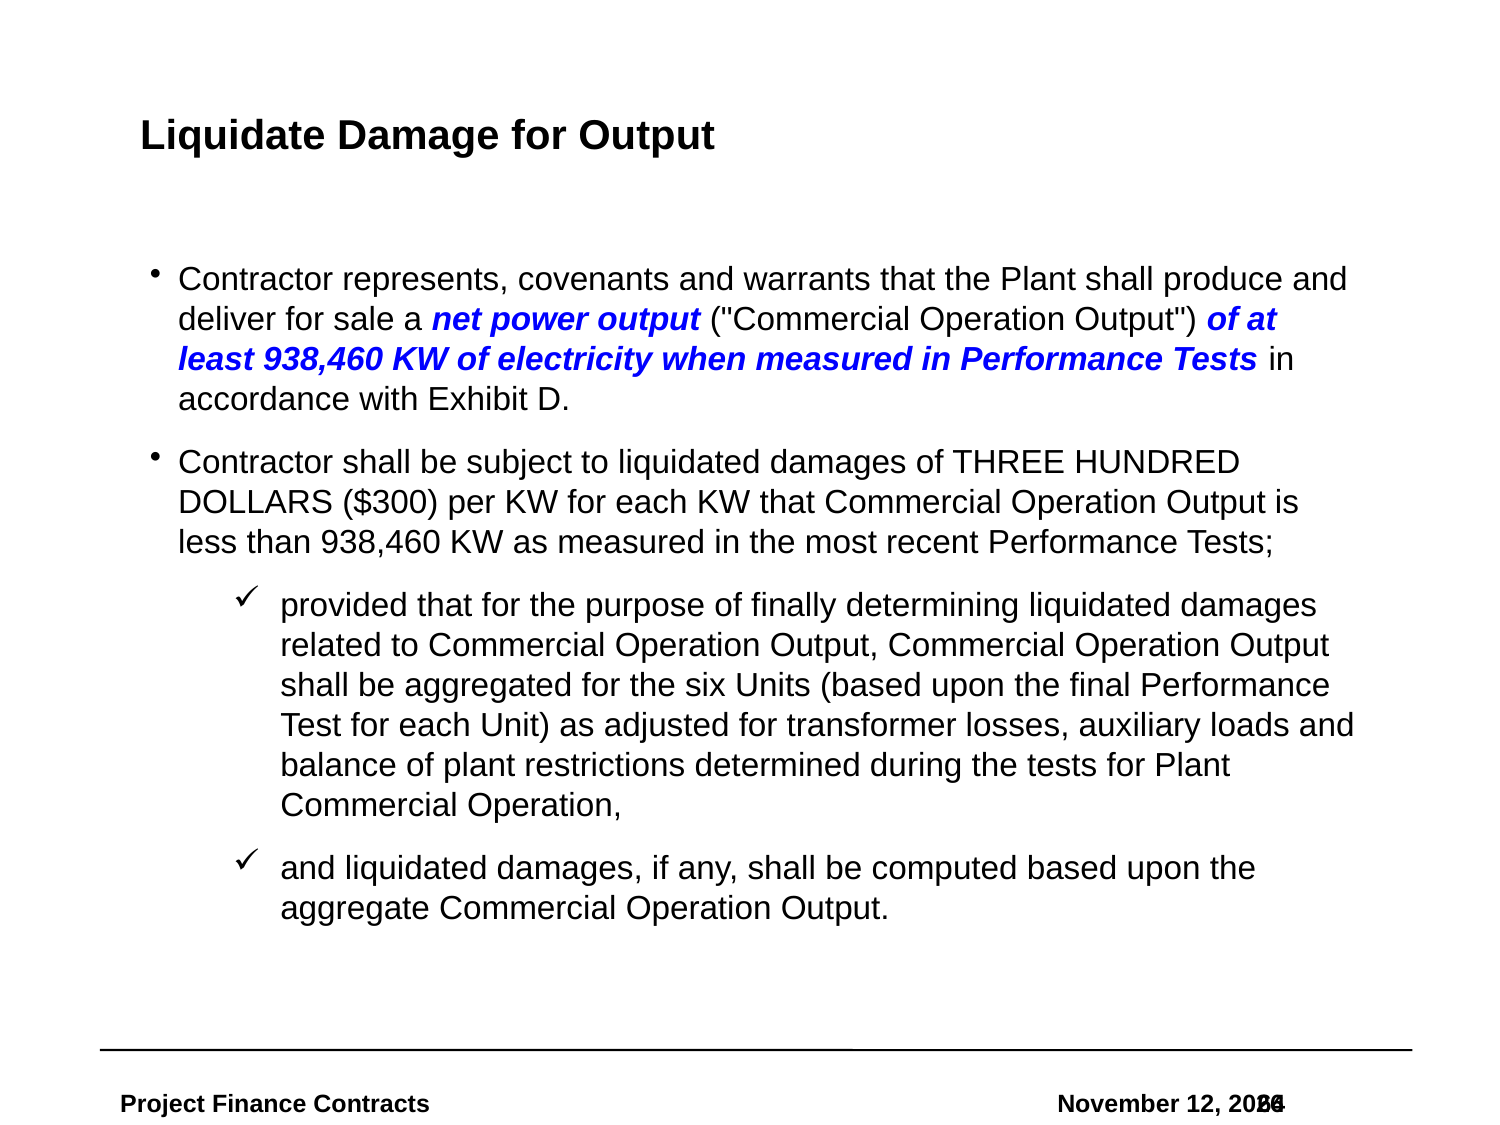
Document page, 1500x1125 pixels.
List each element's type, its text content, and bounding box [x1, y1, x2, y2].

list Contractor represents, covenants and warrants that the Plant shall produce and deliver for sale a net power output ("Commercial Operation Output") of at least 938,460 KW of electricity when measured in Performance Tests in accordance with Exhibit D. Contractor shall be subject to liquidated damages of THREE HUNDRED DOLLARS ($300) per KW for each KW that Commercial Operation Output is less than 938,460 KW as measured in the most recent Performance Tests; provided that for the purpose of finally determining liquidated damages related to Commercial Operation Output, Commercial Operation Output shall be aggregated for the six Units (based upon the final Performance Test for each Unit) as adjusted for transformer losses, auxiliary loads and balance of plant restrictions determined during the tests for Plant Commercial Operation, and liquidated damages, if any, shall be computed based upon the aggregate Commercial Operation Output. [124, 249, 1376, 1001]
title Liquidate Damage for Output [124, 99, 1288, 226]
